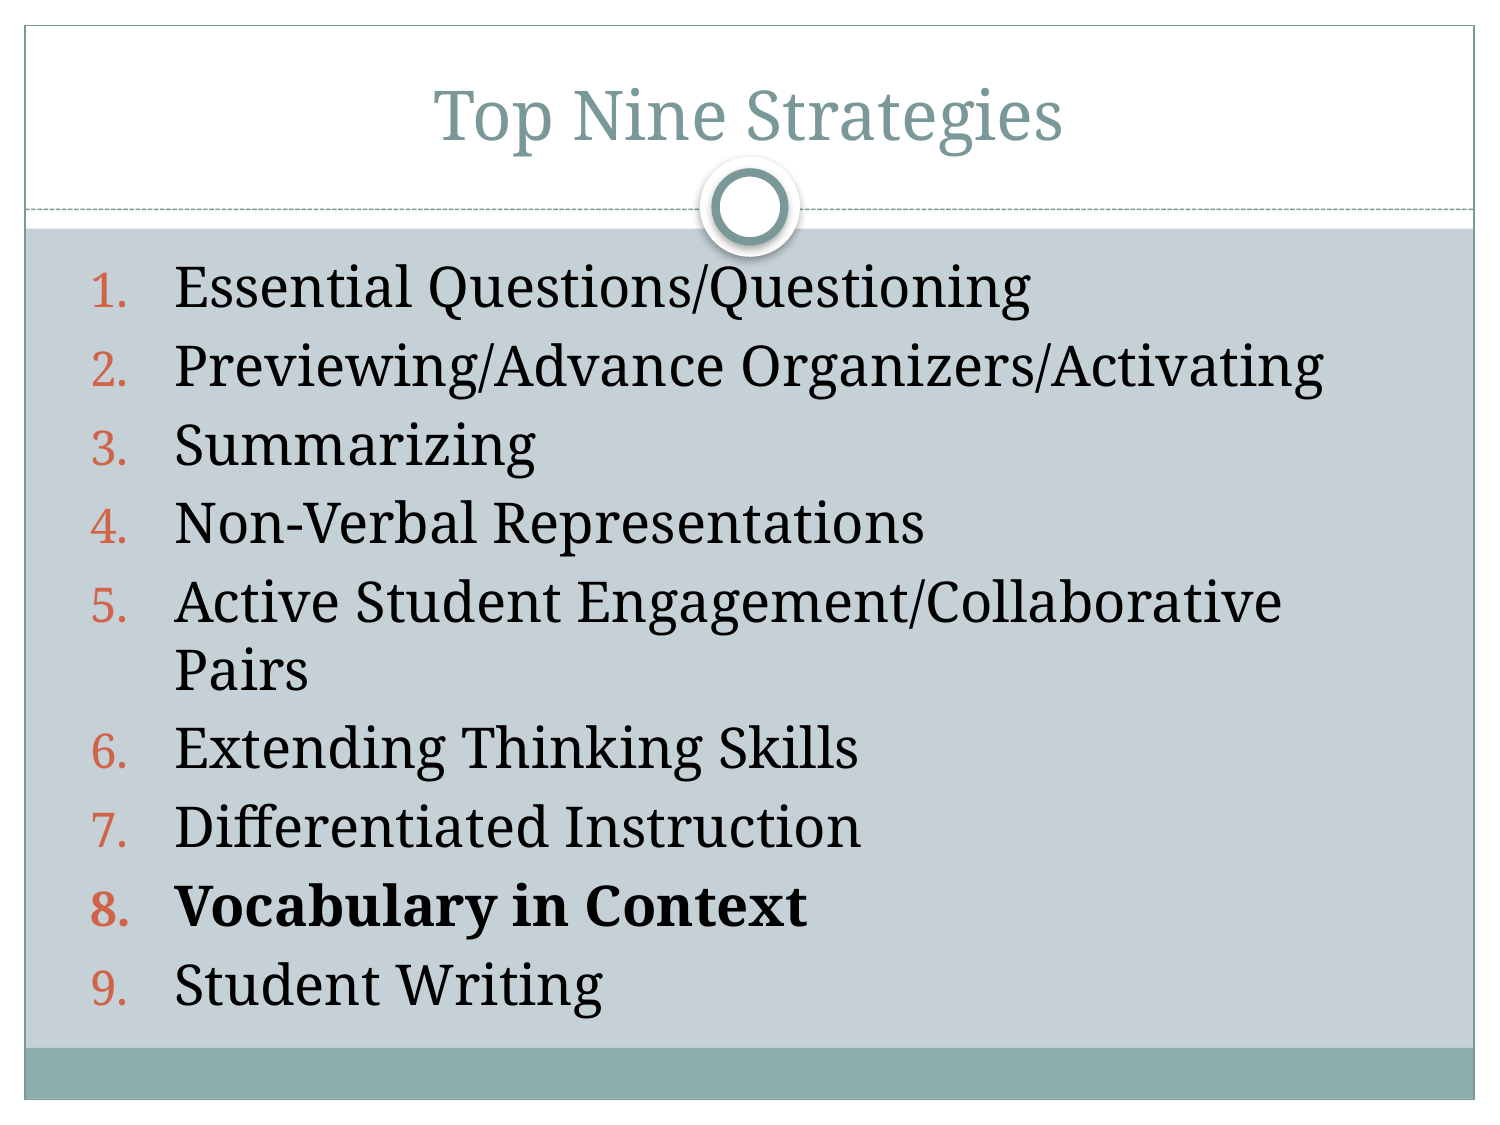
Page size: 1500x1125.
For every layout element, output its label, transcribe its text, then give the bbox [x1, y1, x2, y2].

title Top Nine Strategies [49, 37, 1450, 163]
list Essential Questions/Questioning Previewing/Advance Organizers/Activating Summarizing Non-Verbal Representations Active Student Engagement/Collaborative Pairs Extending Thinking Skills Differentiated Instruction Vocabulary in Context Student Writing [74, 243, 1426, 1069]
